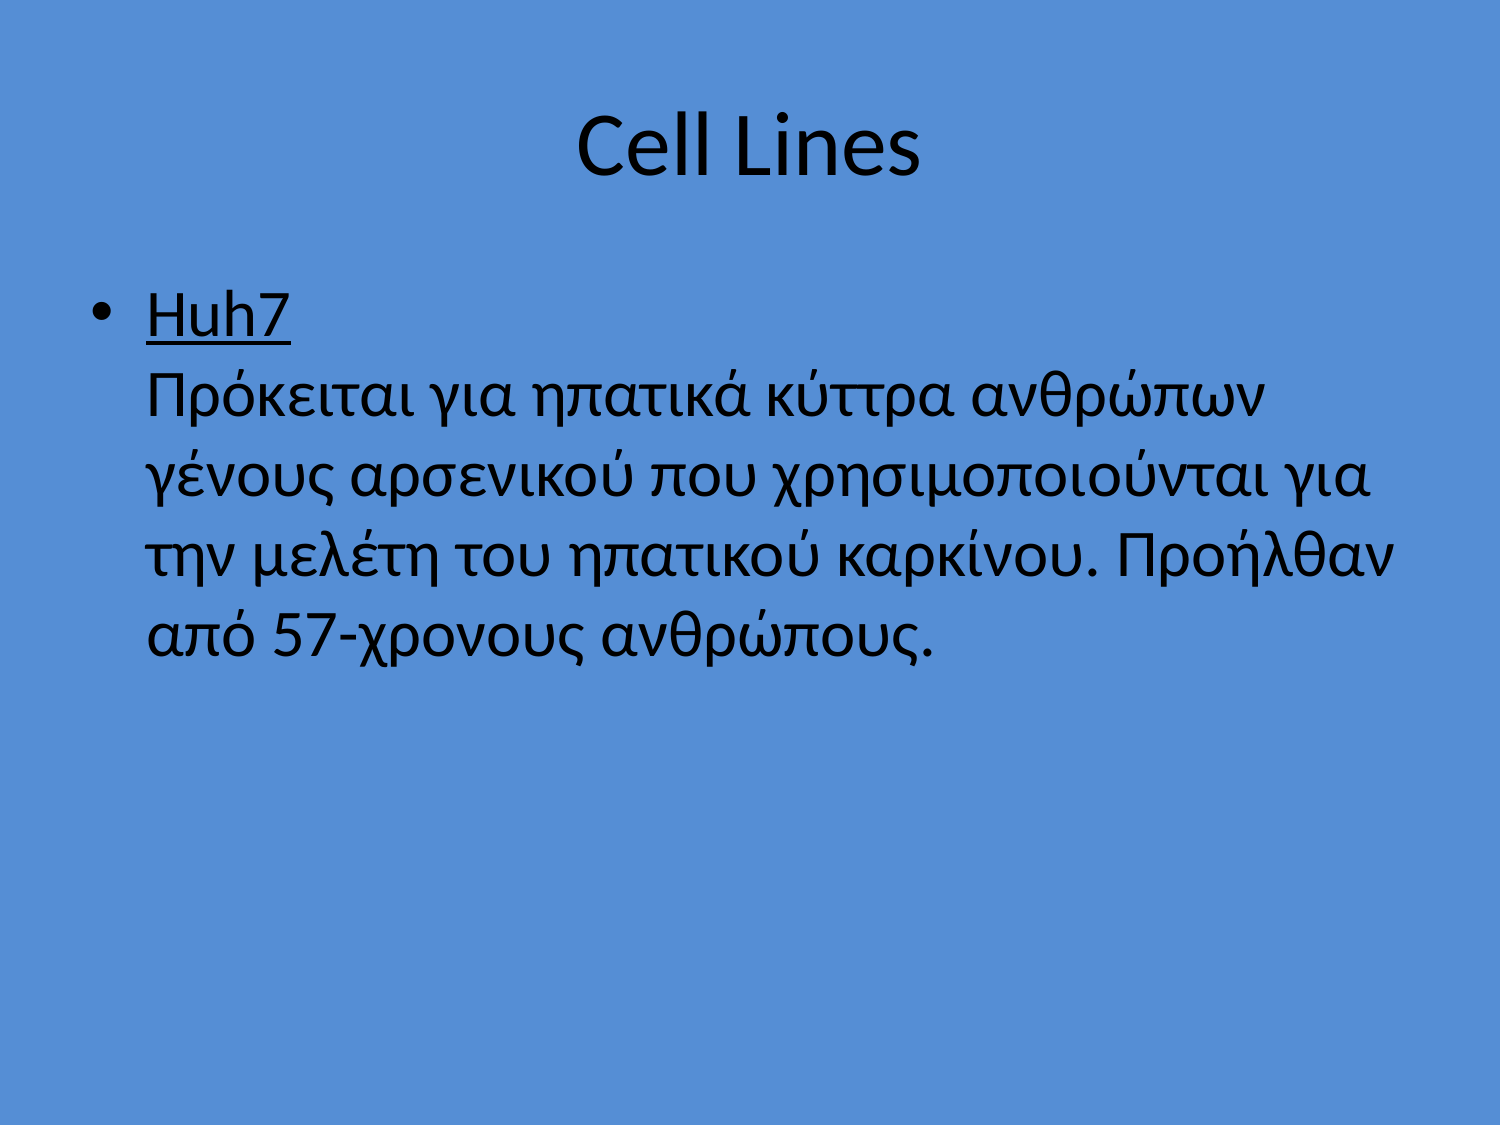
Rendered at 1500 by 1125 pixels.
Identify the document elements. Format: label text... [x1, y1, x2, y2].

list Huh7 Πρόκειται για ηπατικά κύττρα ανθρώπων γένους αρσενικού που χρησιμοποιούνται για την μελέτη του ηπατικού καρκίνου. Προήλθαν από 57-χρονους ανθρώπους. [75, 262, 1425, 1005]
title Cell Lines [75, 45, 1425, 233]
